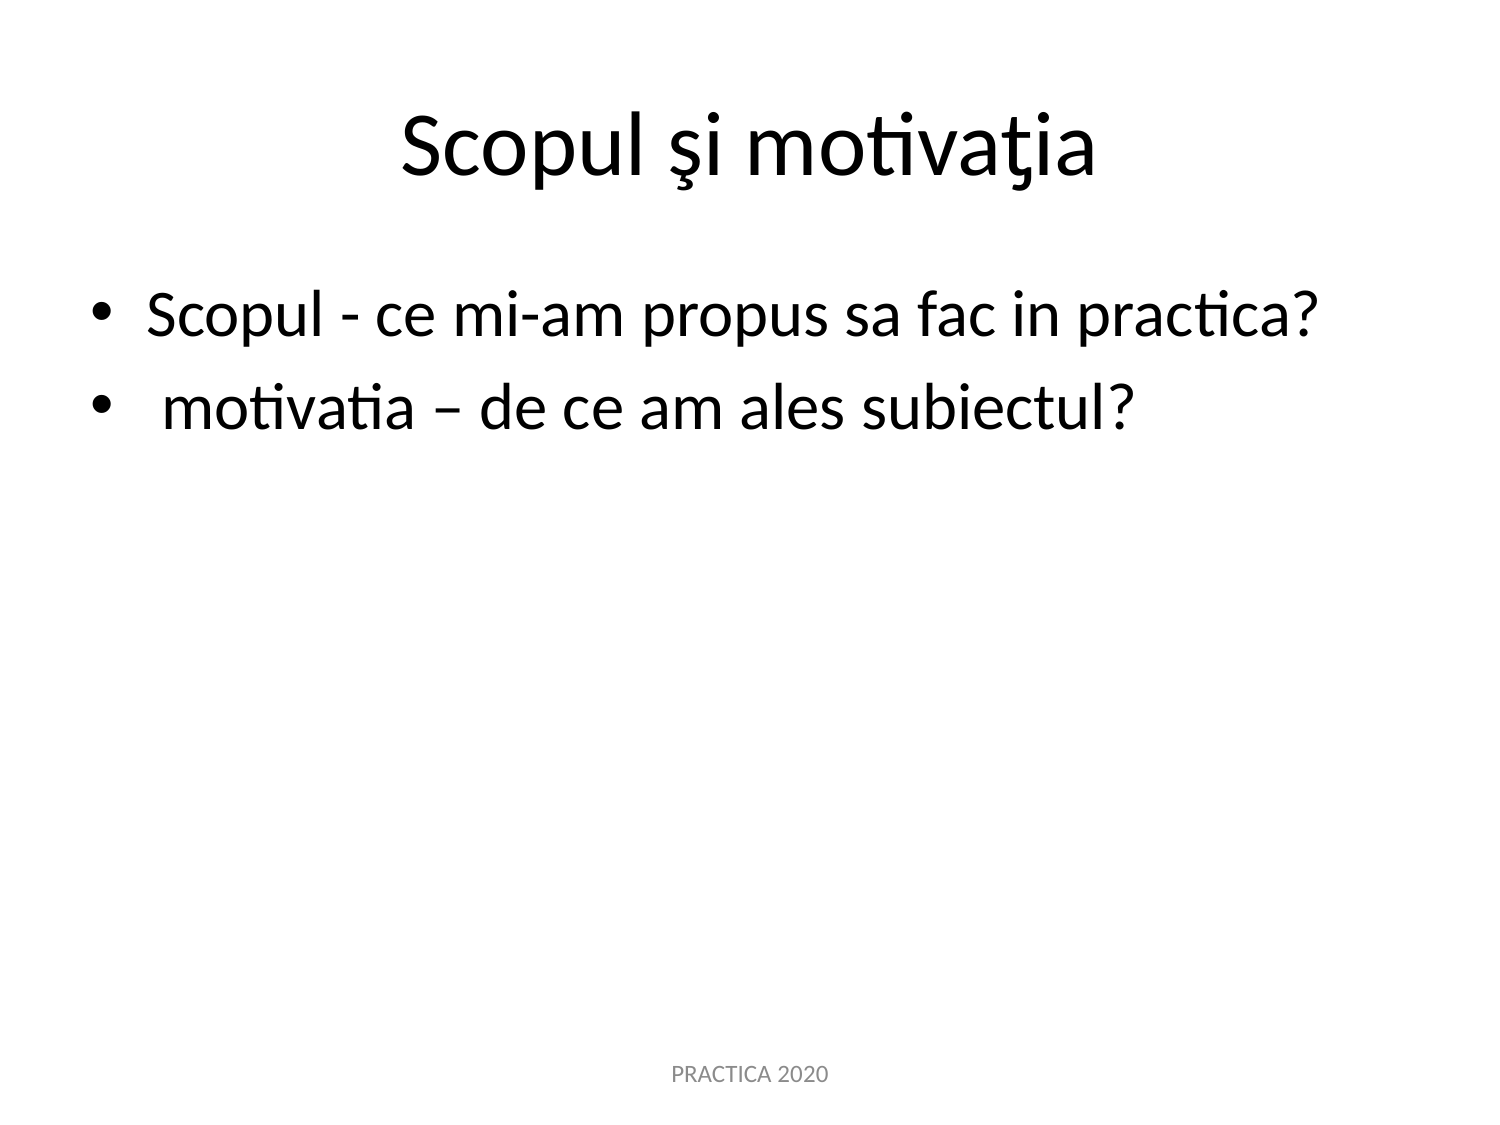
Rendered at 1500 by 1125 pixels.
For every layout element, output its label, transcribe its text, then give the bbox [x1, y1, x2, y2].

title Scopul şi motivaƫia [75, 45, 1425, 233]
list Scopul - ce mi-am propus sa fac in practica? motivatia – de ce am ales subiectul? [75, 262, 1425, 1005]
footer PRACTICA 2020 [512, 1042, 988, 1103]
